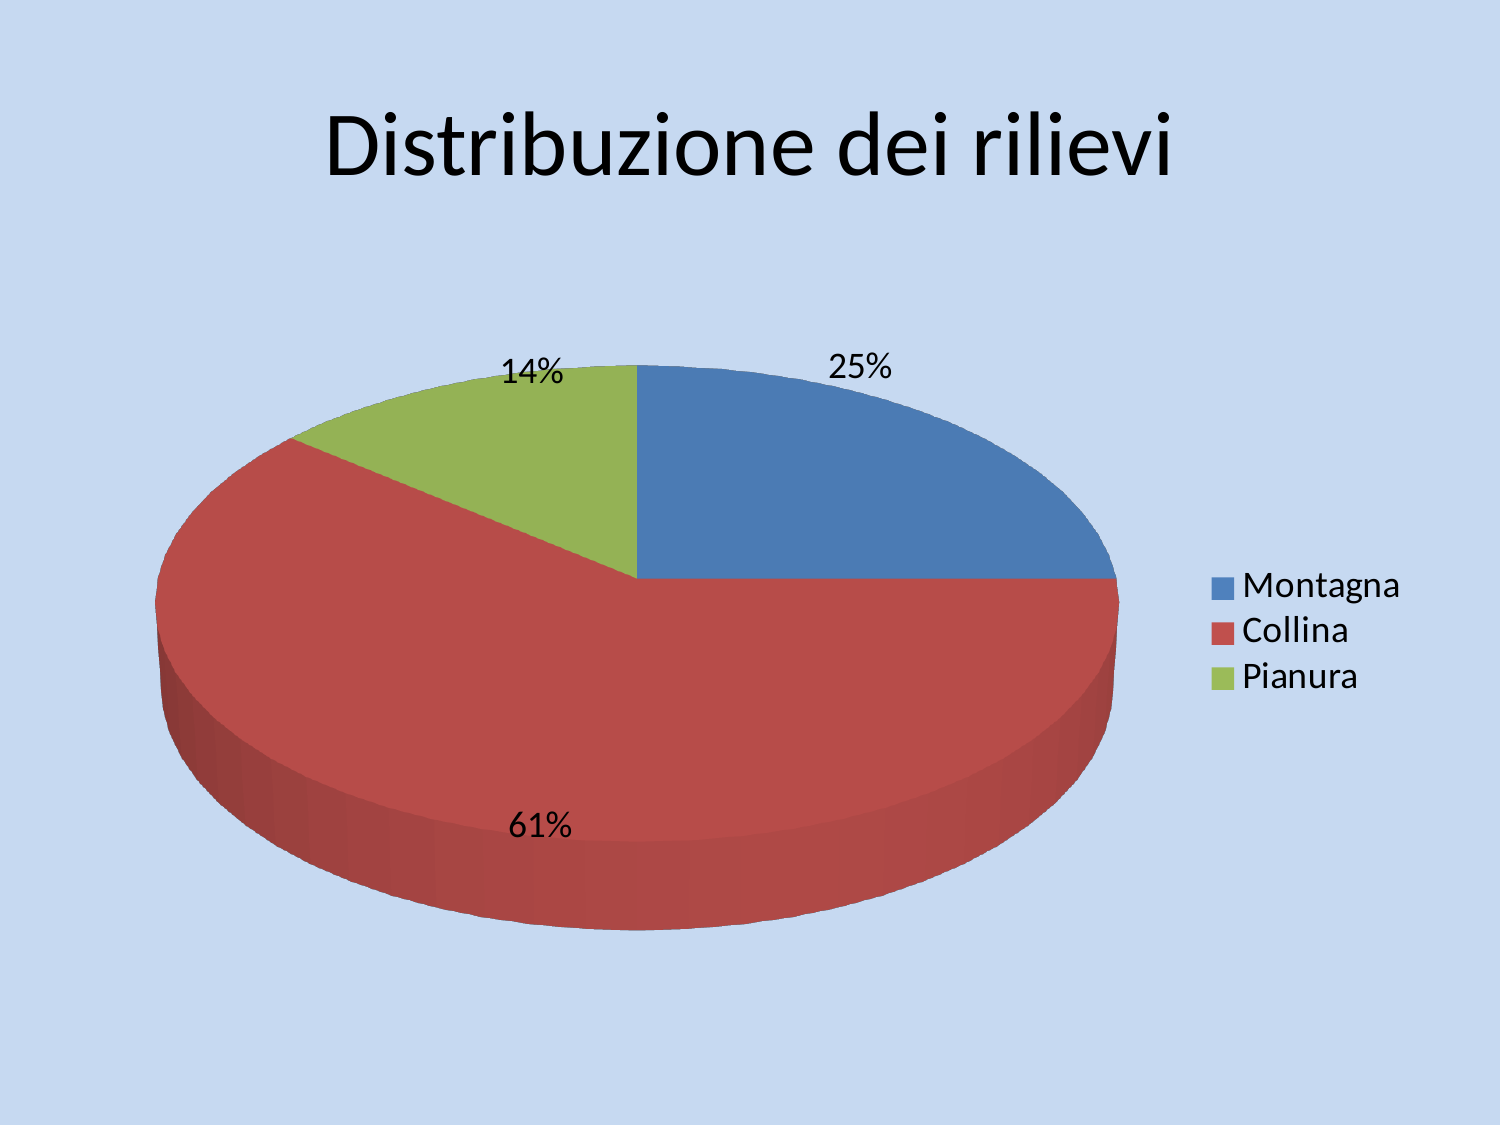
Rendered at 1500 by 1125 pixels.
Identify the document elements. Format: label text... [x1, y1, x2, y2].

chart [74, 262, 1426, 1006]
title Distribuzione dei rilievi [75, 45, 1425, 233]
